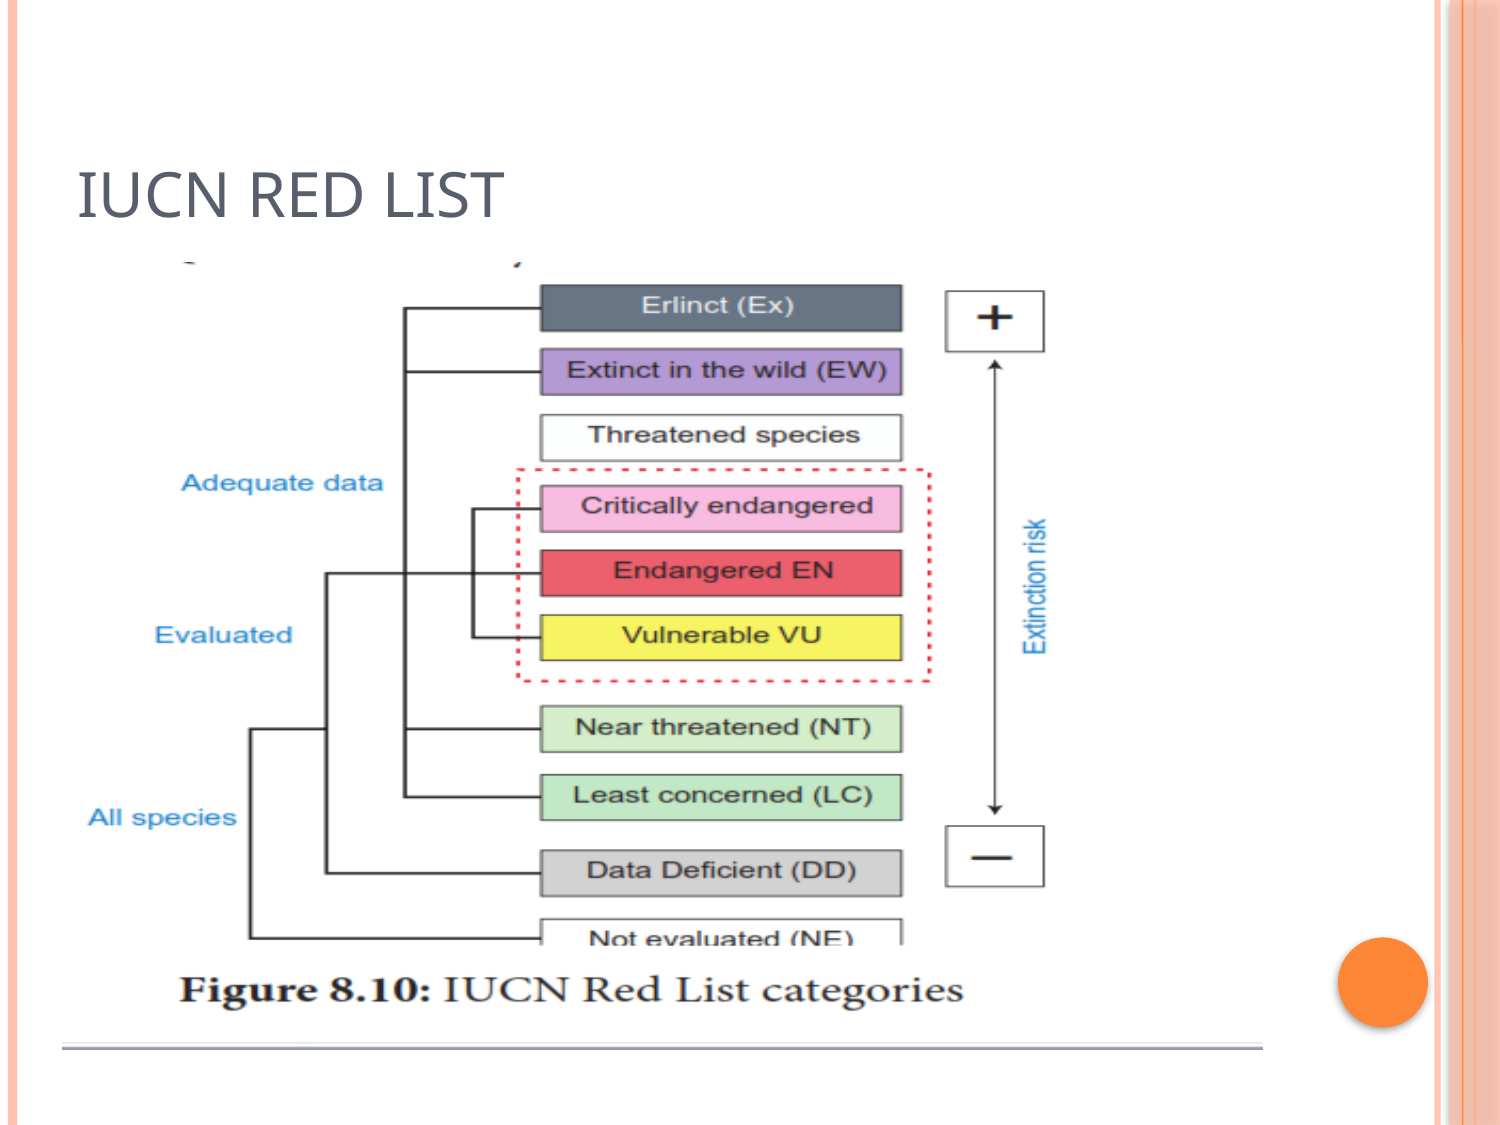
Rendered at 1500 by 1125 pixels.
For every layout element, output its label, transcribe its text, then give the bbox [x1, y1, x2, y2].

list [61, 261, 1263, 1051]
title IUCN RED LIST [62, 50, 1413, 238]
